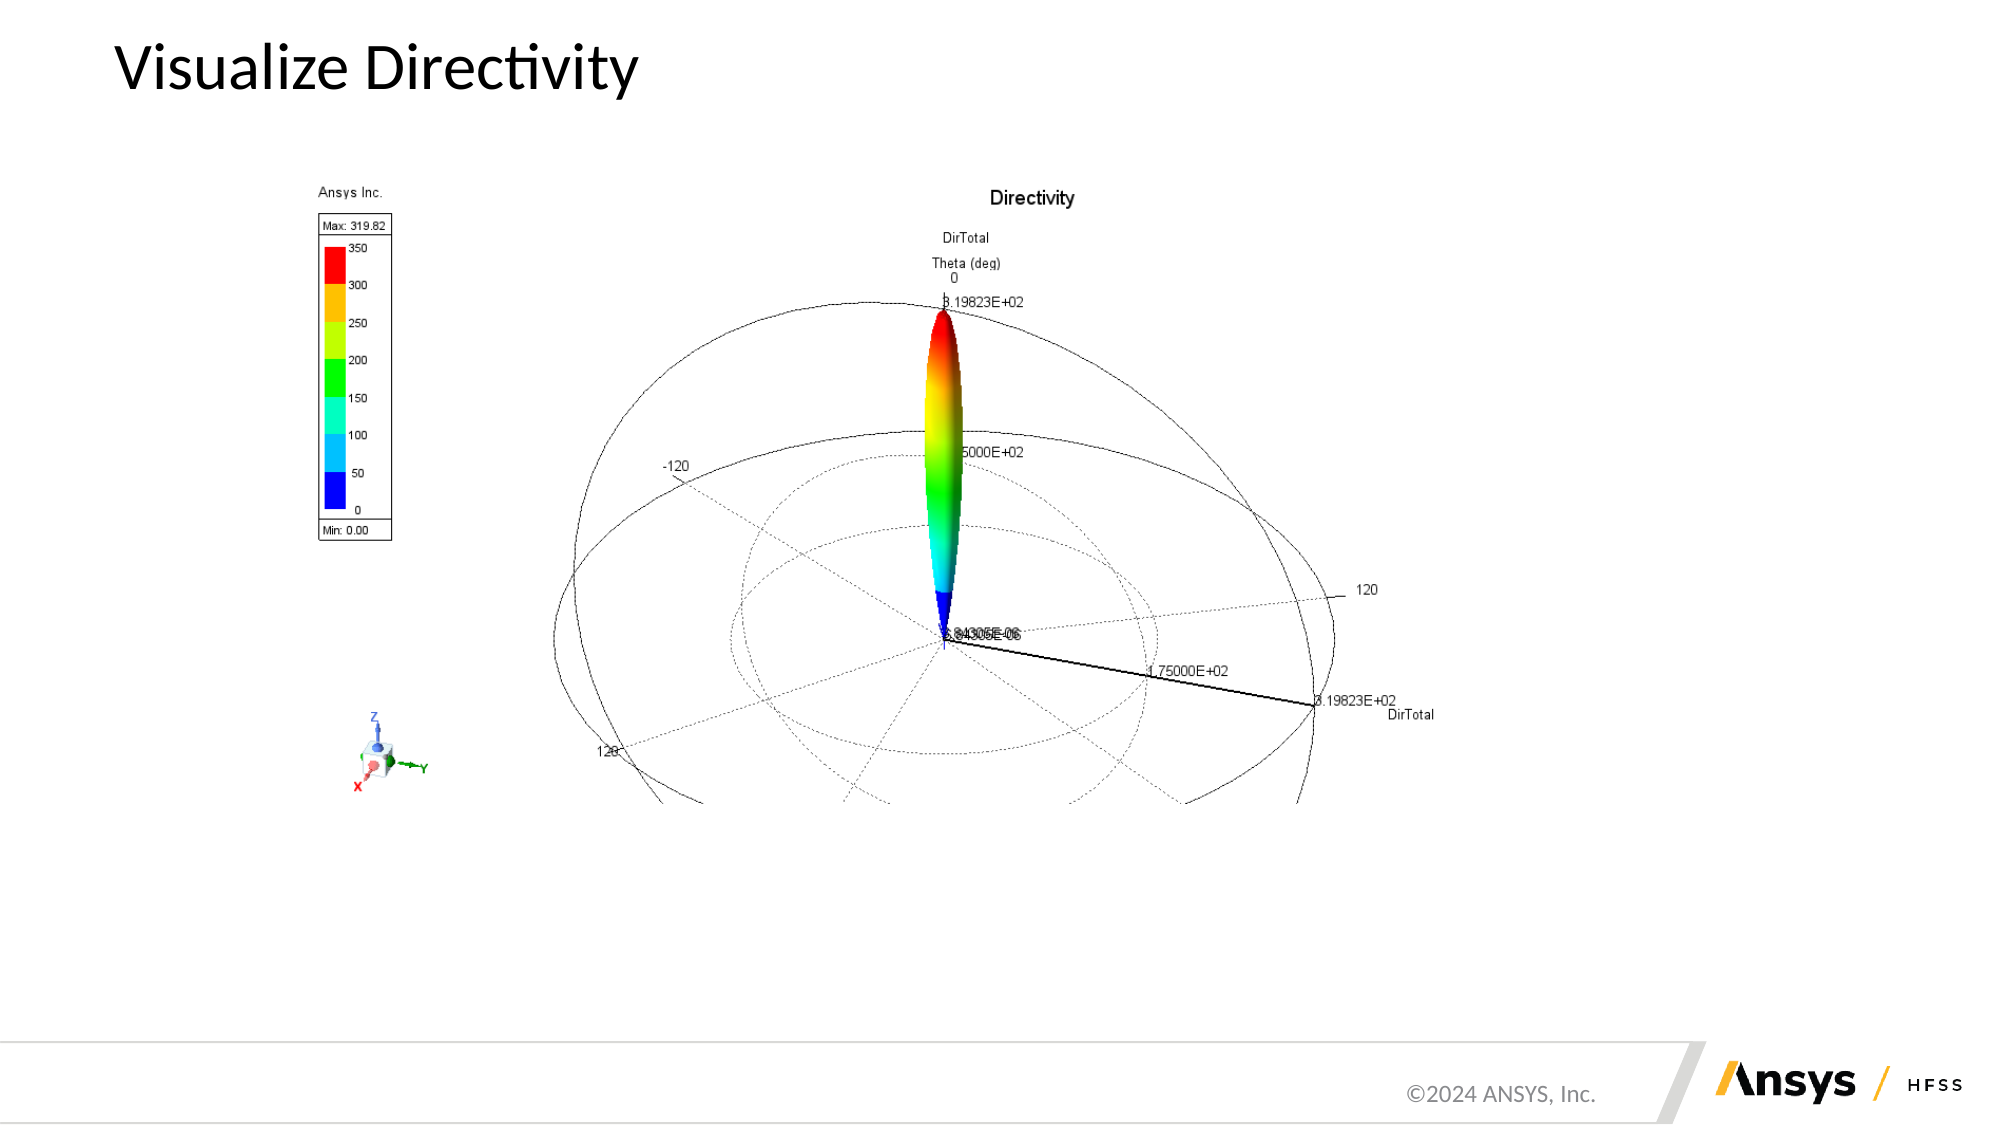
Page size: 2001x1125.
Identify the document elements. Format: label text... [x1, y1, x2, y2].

title Visualize Directivity [99, 24, 1900, 164]
picture [0, 0, 2000, 1125]
